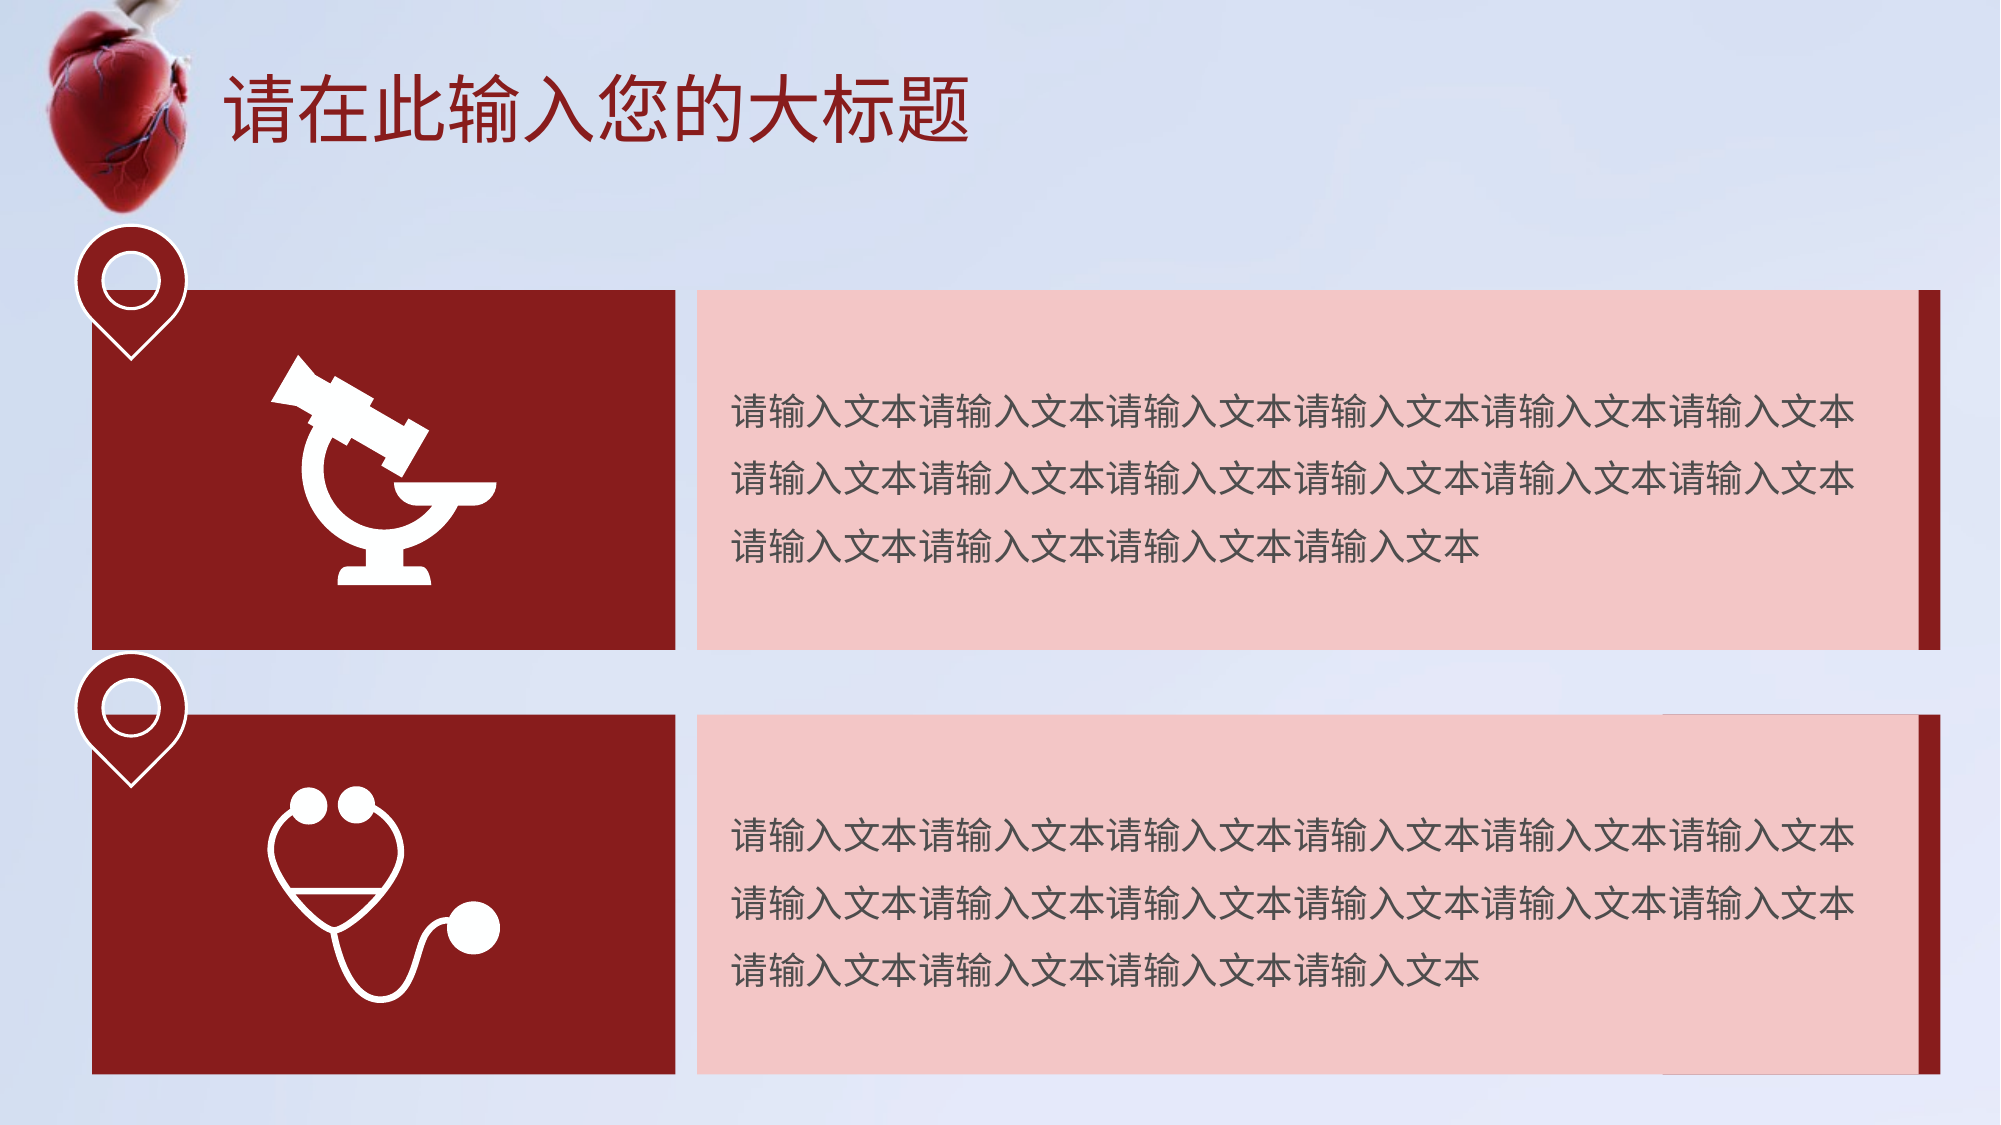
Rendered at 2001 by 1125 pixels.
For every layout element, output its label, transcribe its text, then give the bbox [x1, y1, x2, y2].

text_box [91, 289, 676, 651]
text_box [696, 289, 1920, 651]
text_box [74, 651, 188, 788]
text_box [91, 714, 676, 1075]
text_box [270, 354, 497, 586]
text_box [74, 224, 188, 361]
text_box [1920, 714, 1941, 1075]
text_box 请输入文本请输入文本请输入文本请输入文本请输入文本请输入文本请输入文本请输入文本请输入文本请输入文本请输入文本请输入文本请输入文本请输入文本请输入文本请输入文本 [715, 289, 1896, 644]
text_box [267, 786, 500, 1003]
picture [0, 0, 2000, 1125]
text_box [696, 714, 1920, 1075]
text_box [1920, 289, 1941, 651]
text_box 请输入文本请输入文本请输入文本请输入文本请输入文本请输入文本请输入文本请输入文本请输入文本请输入文本请输入文本请输入文本请输入文本请输入文本请输入文本请输入文本 [715, 714, 1896, 1069]
title 请在此输入您的大标题 [206, 44, 1876, 184]
